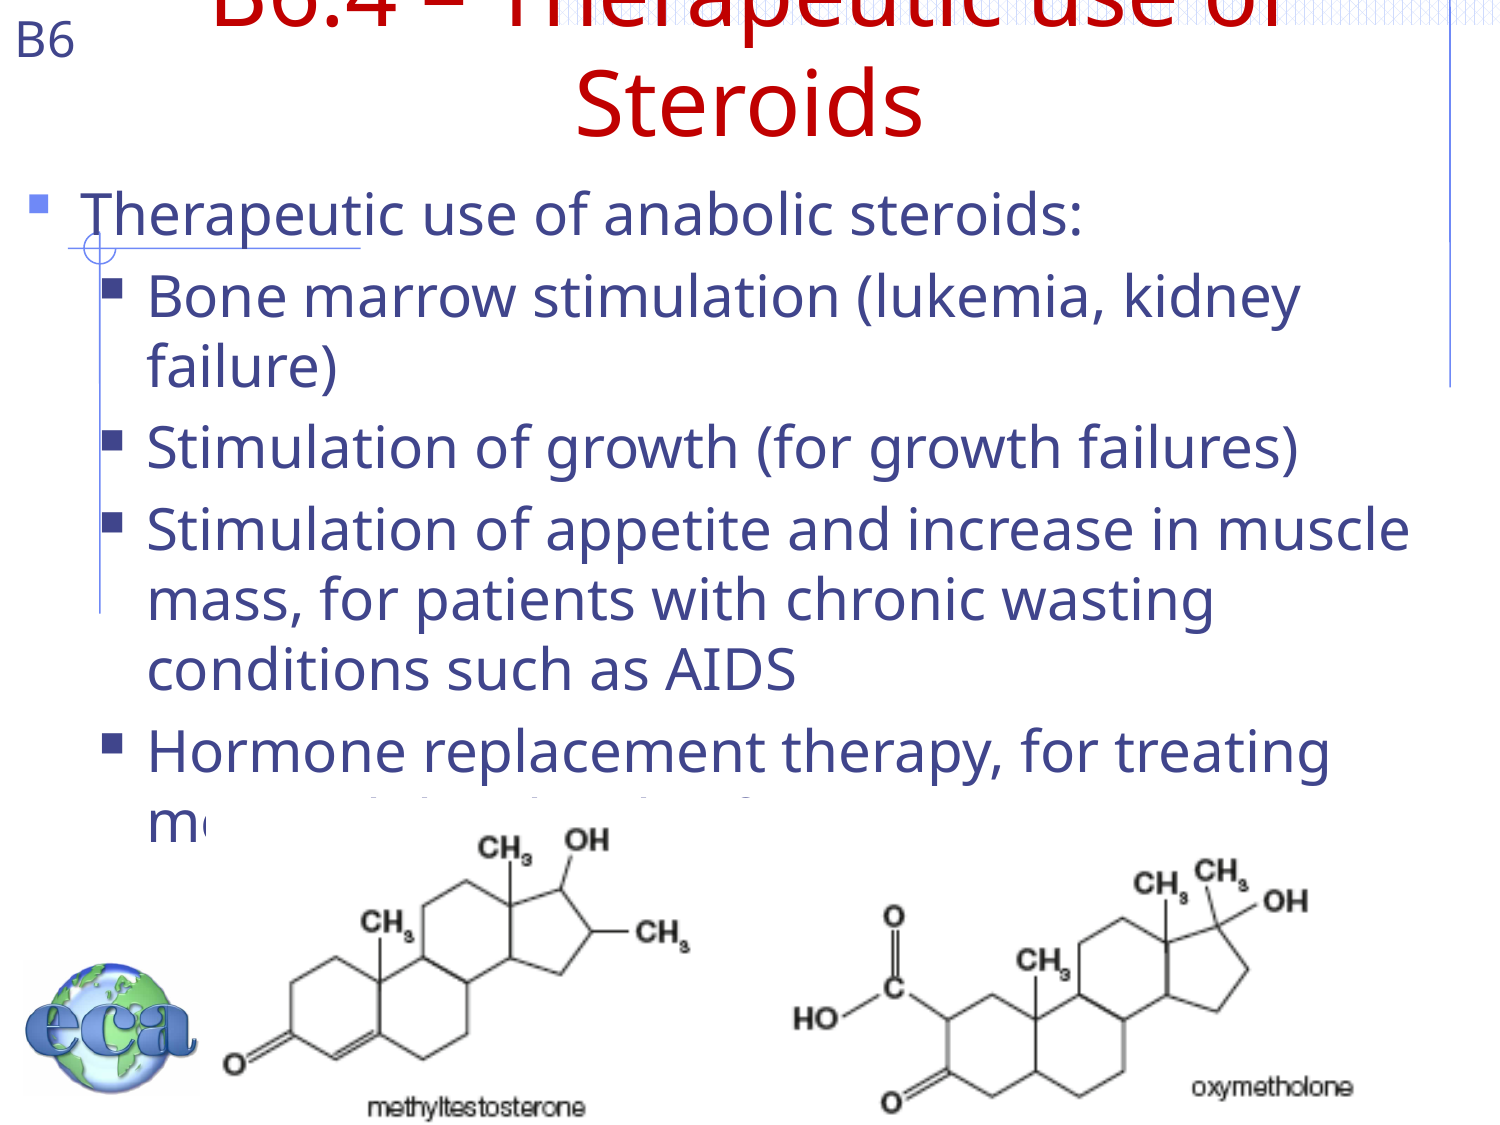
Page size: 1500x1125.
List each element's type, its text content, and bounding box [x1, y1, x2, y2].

list Therapeutic use of anabolic steroids: Bone marrow stimulation (lukemia, kidney failure) Stimulation of growth (for growth failures) Stimulation of appetite and increase in muscle mass, for patients with chronic wasting conditions such as AIDS Hormone replacement therapy, for treating men with low levels of testosterone [8, 169, 1475, 908]
title B6.4 – Therapeutic use of Steroids [17, 24, 1483, 163]
picture [206, 798, 1423, 1125]
picture [23, 960, 200, 1096]
